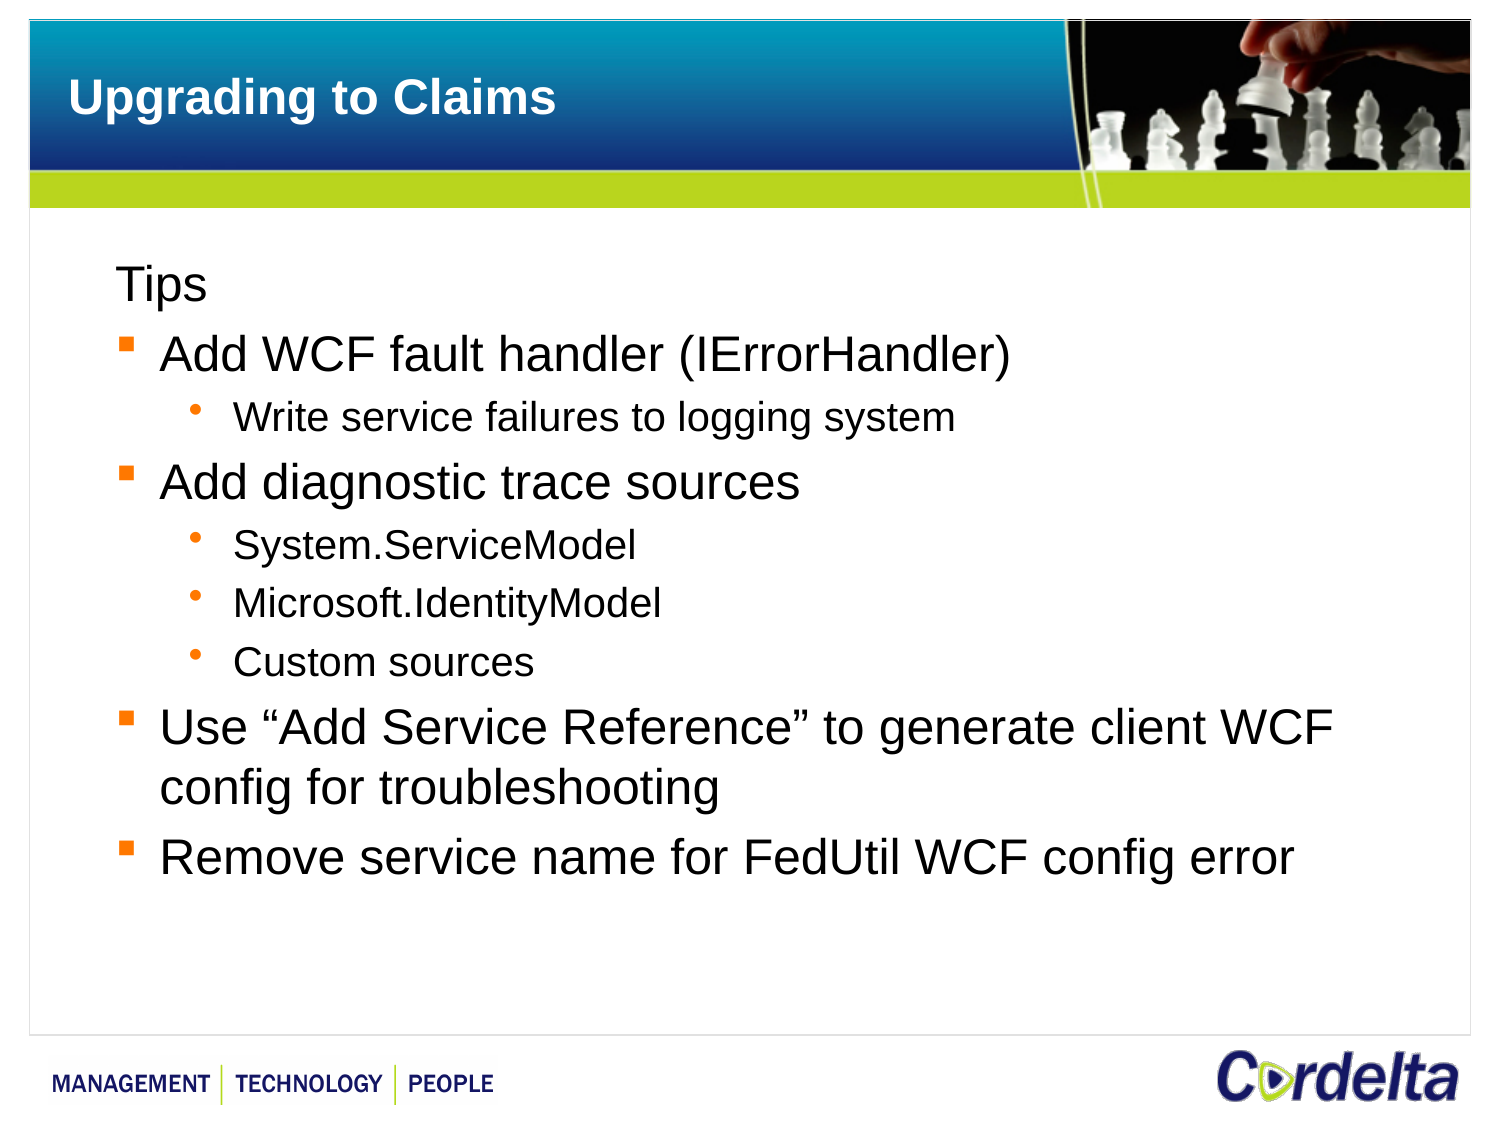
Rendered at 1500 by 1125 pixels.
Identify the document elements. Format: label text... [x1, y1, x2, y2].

list Tips Add WCF fault handler (IErrorHandler) Write service failures to logging system Add diagnostic trace sources System.ServiceModel Microsoft.IdentityModel Custom sources Use “Add Service Reference” to generate client WCF config for troubleshooting Remove service name for FedUtil WCF config error [100, 243, 1400, 1000]
picture [28, 19, 1472, 208]
picture [48, 1055, 498, 1105]
picture [30, 21, 1470, 208]
title Upgrading to Claims [53, 57, 1010, 143]
picture [1207, 1046, 1469, 1104]
